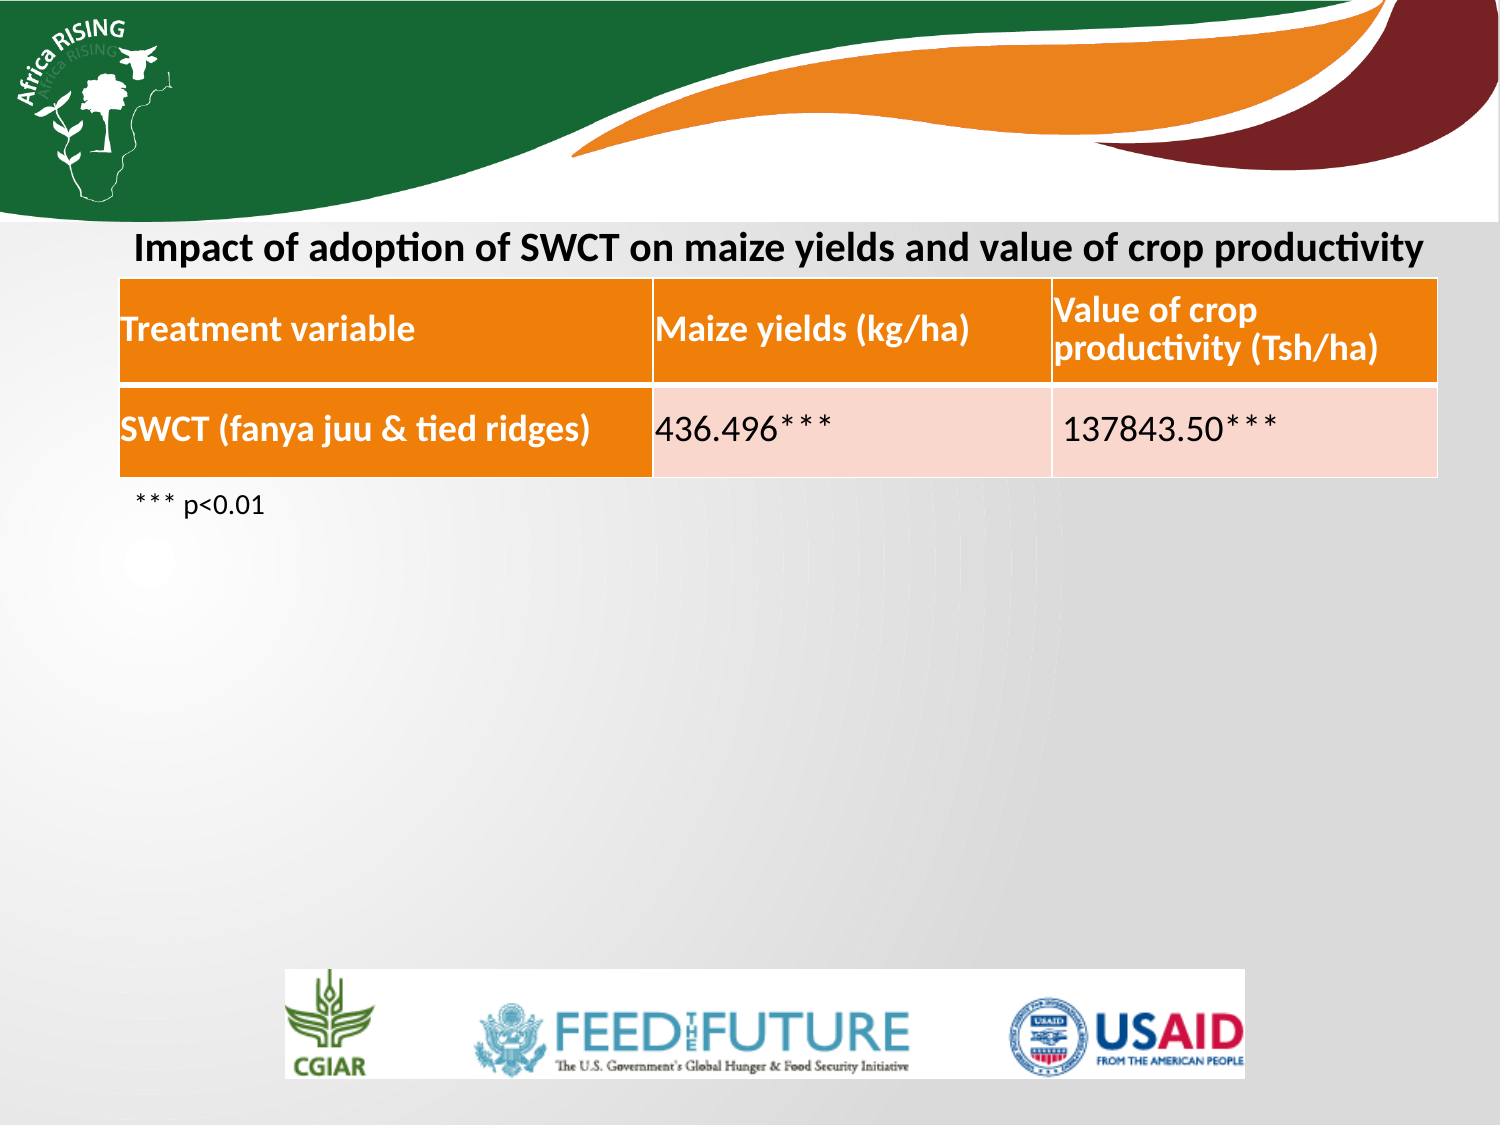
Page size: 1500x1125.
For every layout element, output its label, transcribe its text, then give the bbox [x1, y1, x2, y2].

picture [285, 969, 1245, 1079]
table_cell 436.496*** [654, 388, 1051, 477]
table_header Value of crop productivity (Tsh/ha) [1053, 279, 1437, 382]
text_box *** p<0.01 [118, 477, 415, 528]
table_header Treatment variable [120, 279, 652, 382]
picture [0, 0, 1499, 222]
table_header Maize yields (kg/ha) [654, 279, 1051, 382]
text_box Impact of adoption of SWCT on maize yields and value of crop productivity [118, 212, 1475, 278]
table_cell 137843.50*** [1053, 388, 1437, 477]
table_cell SWCT (fanya juu & tied ridges) [120, 388, 652, 477]
